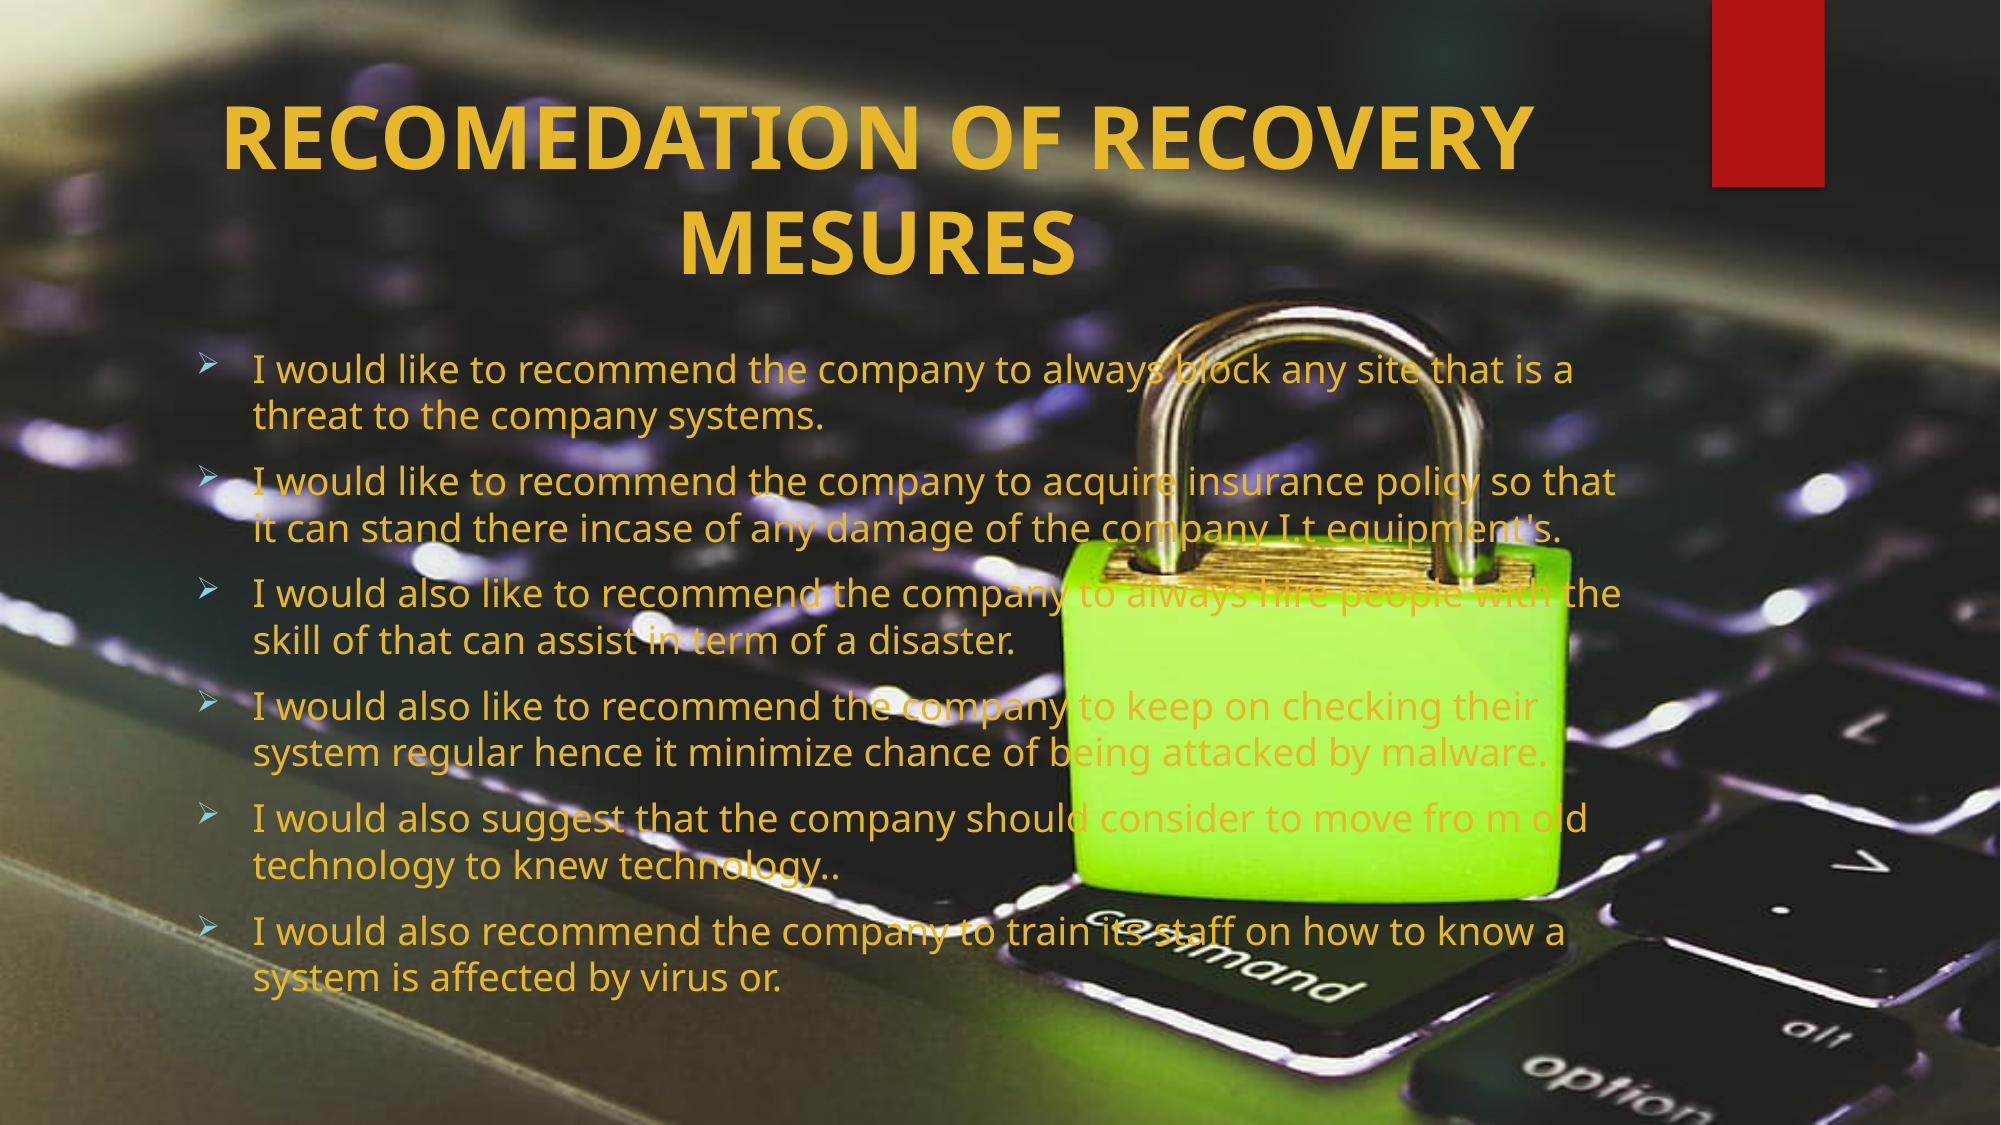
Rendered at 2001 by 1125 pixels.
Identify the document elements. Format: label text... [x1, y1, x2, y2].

title RECOMEDATION OF RECOVERY MESURES [106, 74, 1649, 304]
list I would like to recommend the company to always block any site that is a threat to the company systems. I would like to recommend the company to acquire insurance policy so that it can stand there incase of any damage of the company I.t equipment's. I would also like to recommend the company to always hire people with the skill of that can assist in term of a disaster. I would also like to recommend the company to keep on checking their system regular hence it minimize chance of being attacked by malware. I would also suggest that the company should consider to move fro m old technology to knew technology.. I would also recommend the company to train its staff on how to know a system is affected by virus or. [181, 336, 1649, 1025]
picture [0, 0, 2001, 1125]
